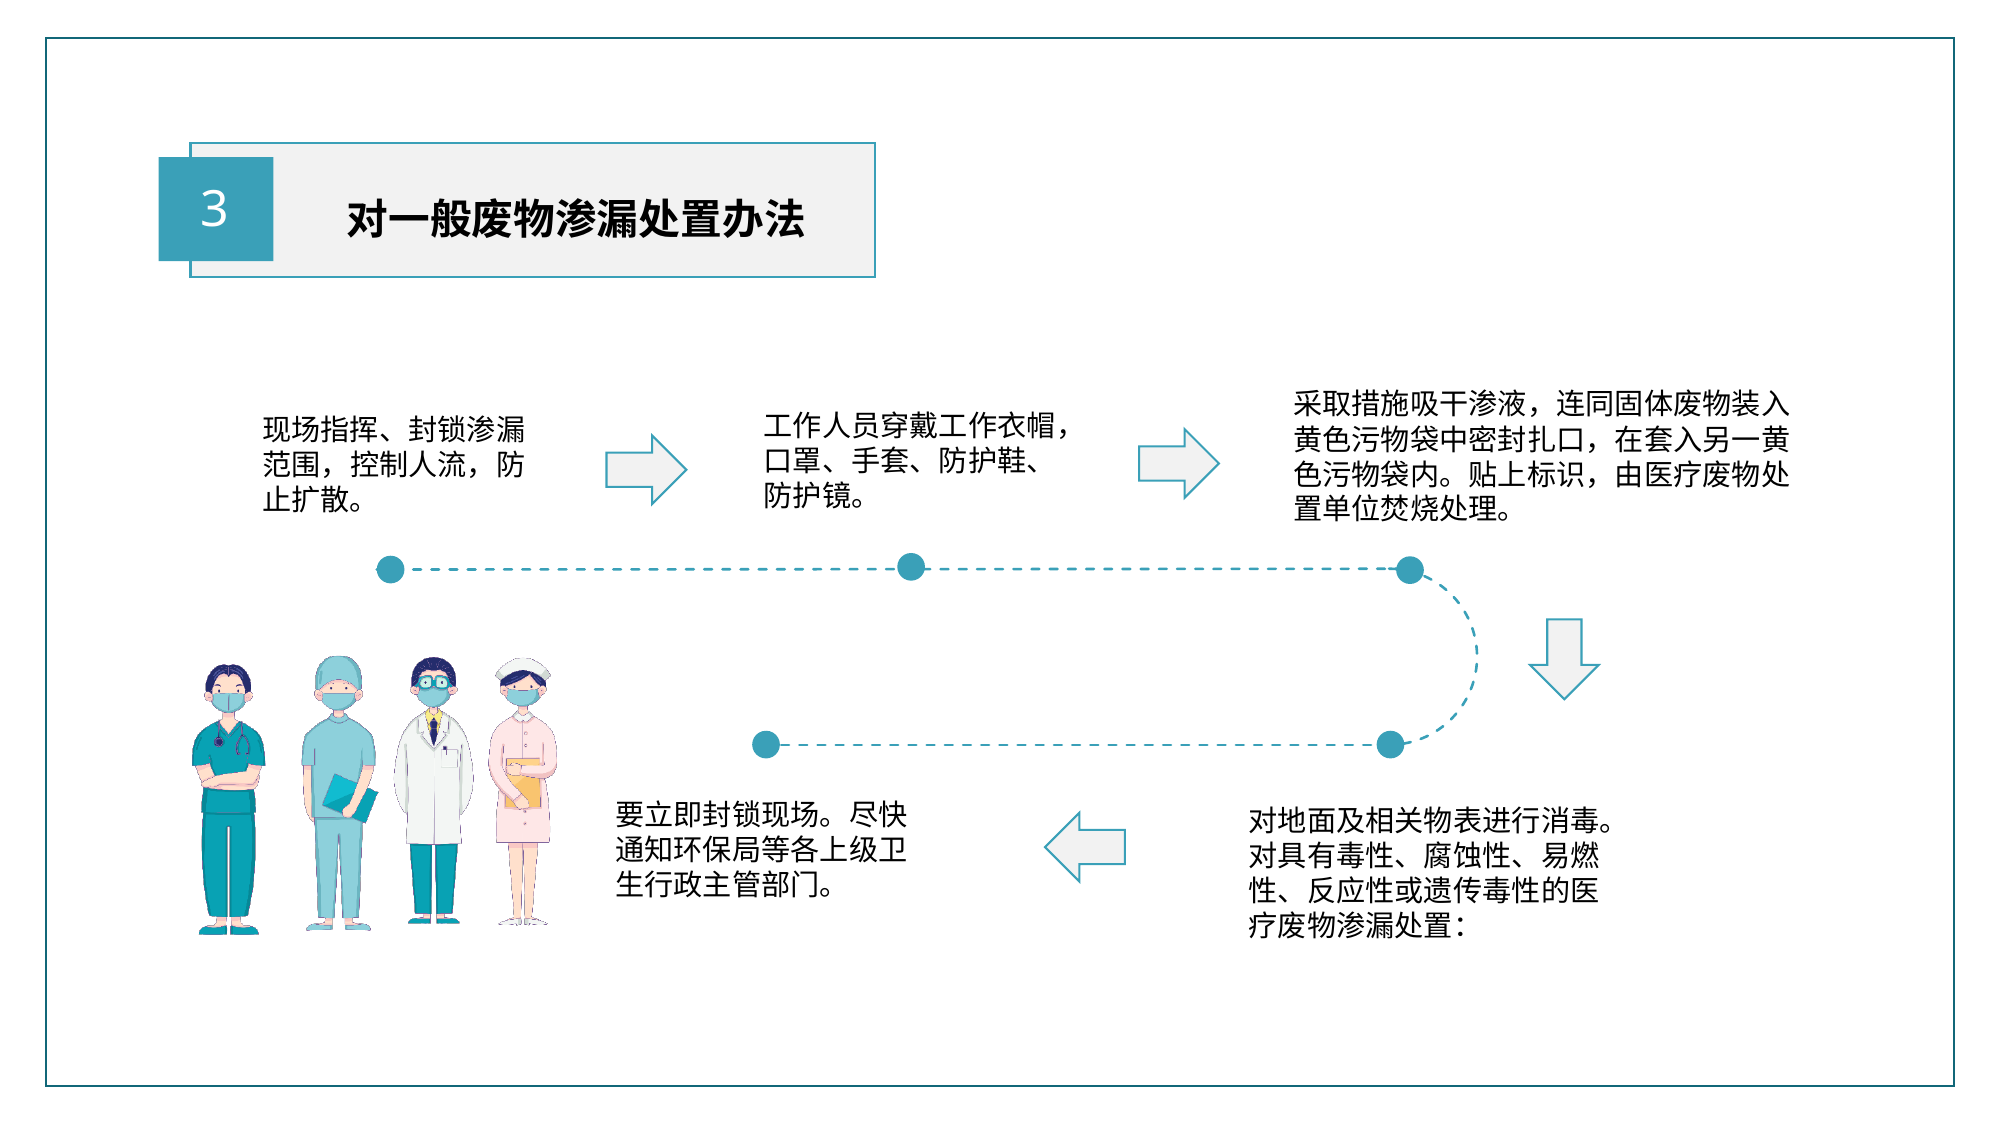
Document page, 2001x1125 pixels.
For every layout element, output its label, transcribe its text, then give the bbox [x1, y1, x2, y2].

text_box 对一般废物渗漏处置办法 [331, 160, 867, 251]
text_box 现场指挥、封锁渗漏范围，控制人流，防止扩散。 [247, 403, 566, 524]
text_box [1389, 575, 1478, 744]
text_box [752, 730, 1405, 759]
text_box [189, 142, 876, 278]
text_box [1043, 810, 1126, 884]
picture [98, 607, 643, 971]
text_box 工作人员穿戴工作衣帽，口罩、手套、防护鞋、防护镜。 [748, 400, 1077, 520]
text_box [158, 157, 274, 262]
text_box [1138, 426, 1221, 501]
text_box 要立即封锁现场。尽快通知环保局等各上级卫生行政主管部门。 [643, 789, 942, 909]
text_box [1527, 618, 1602, 701]
text_box [605, 433, 688, 507]
text_box 采取措施吸干渗液，连同固体废物装入黄色污物袋中密封扎口，在套入另一黄色污物袋内。贴上标识，由医疗废物处置单位焚烧处理。 [1278, 378, 1819, 533]
text_box 对地面及相关物表进行消毒。对具有毒性、腐蚀性、易燃性、反应性或遗传毒性的医疗废物渗漏处置： [1233, 794, 1621, 950]
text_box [376, 552, 1424, 584]
